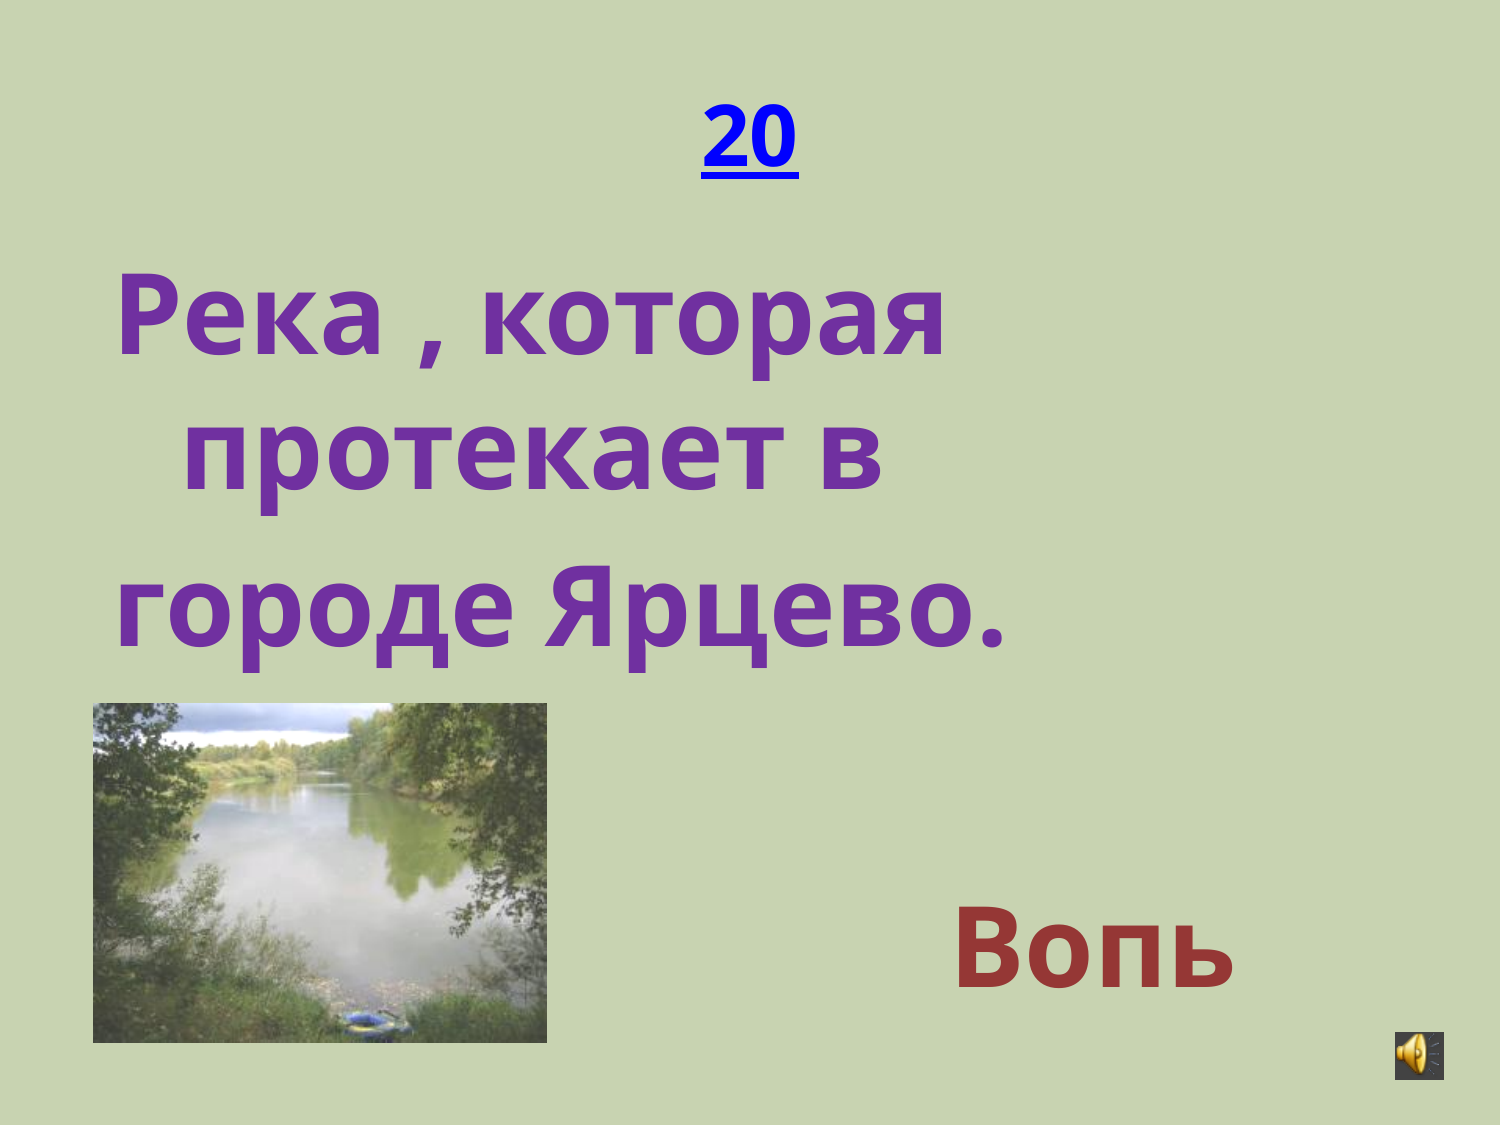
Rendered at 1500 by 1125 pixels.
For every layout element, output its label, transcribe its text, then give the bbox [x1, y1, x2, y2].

text_box Вопь [934, 867, 1252, 1017]
picture [93, 703, 547, 1043]
list Река , которая протекает в городе Ярцево. [75, 234, 1500, 593]
picture [1394, 1031, 1445, 1082]
title 20 [75, 45, 1425, 233]
